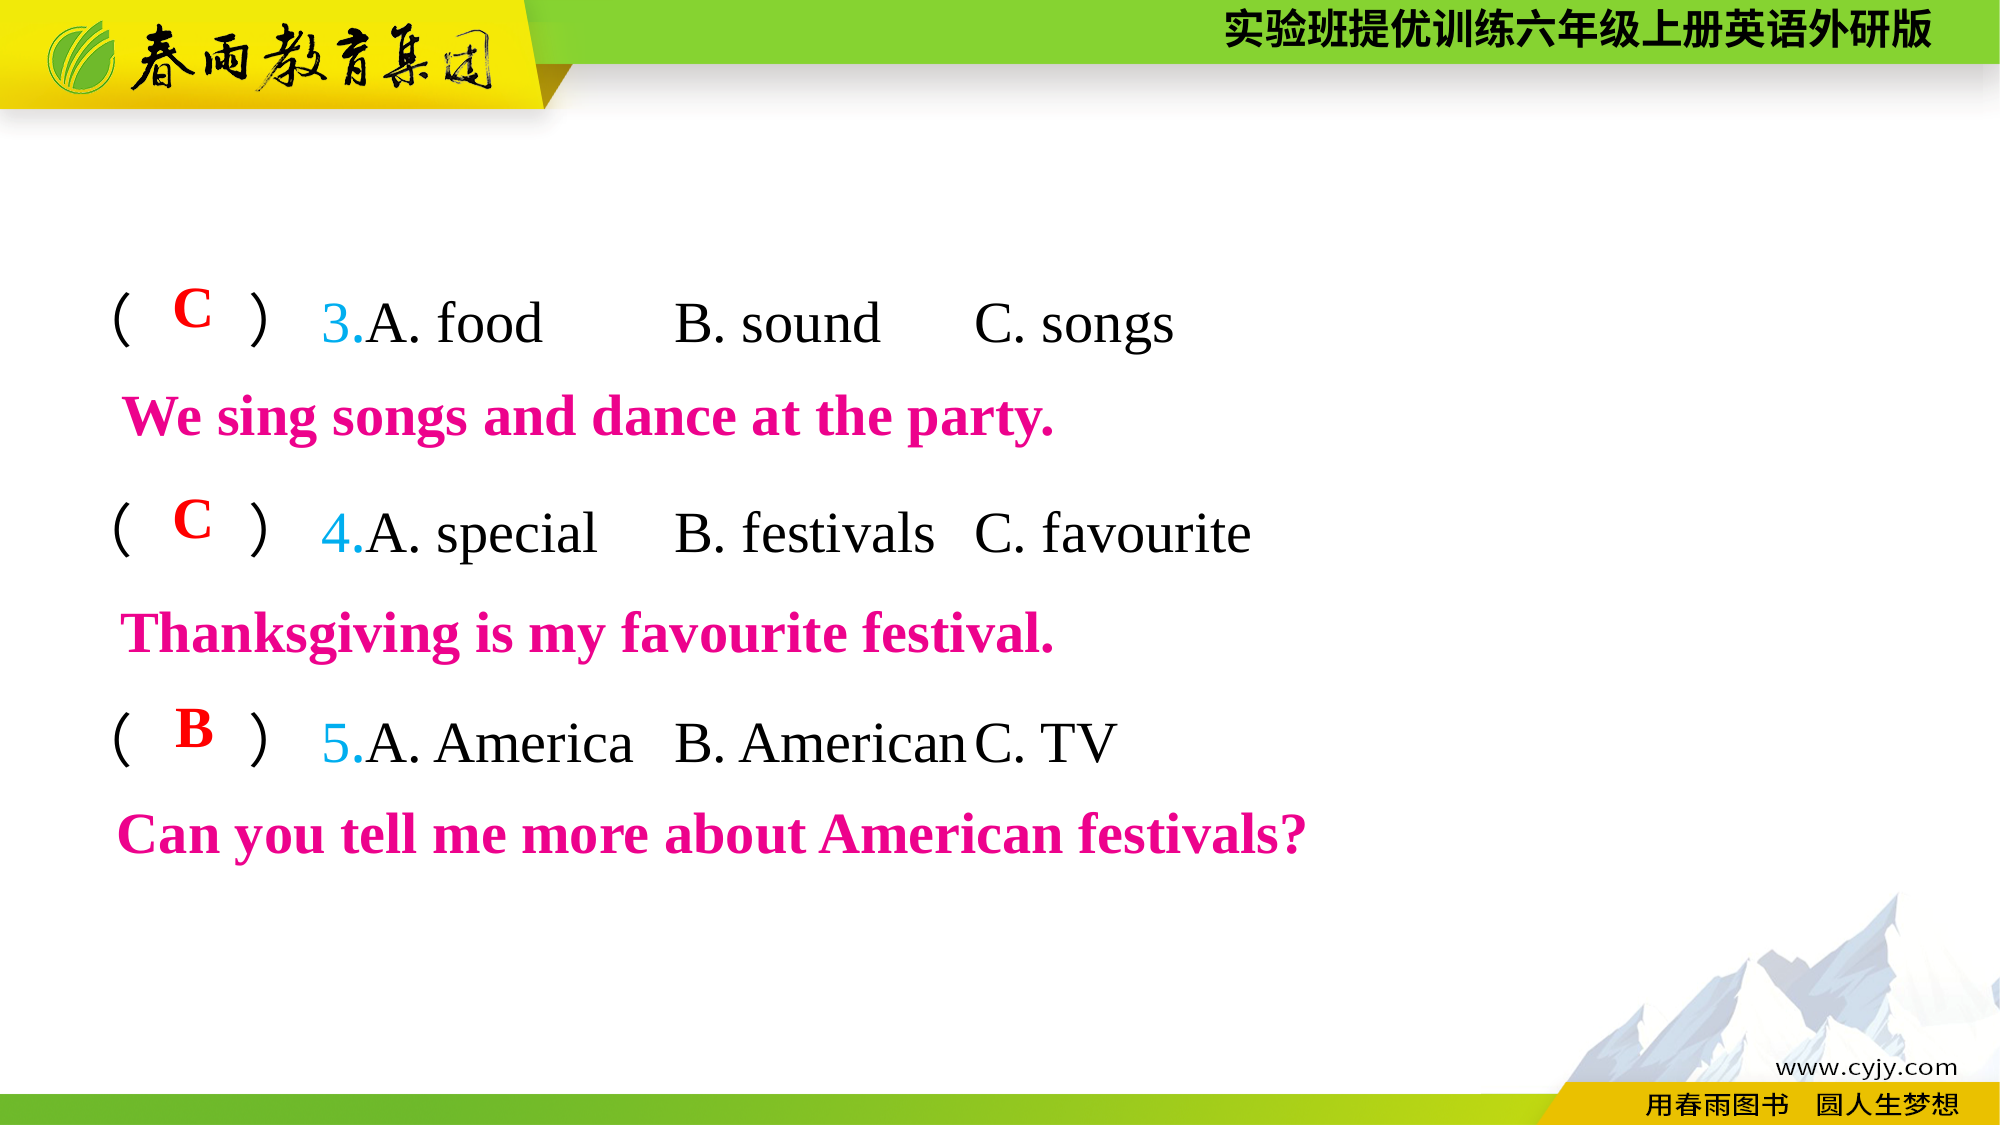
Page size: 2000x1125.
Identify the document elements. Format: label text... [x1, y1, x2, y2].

text_box Thanksgiving is my favourite festival. [105, 551, 1071, 672]
text_box C [157, 261, 230, 334]
list （ ）3.A. food B. sound C. songs （ ）4.A. special B. festivals C. favourite （ ）5.A. America B. American C. TV [59, 241, 1944, 787]
text_box B [160, 681, 229, 753]
picture [0, 0, 2000, 1125]
text_box We sing songs and dance at the party. [107, 334, 1071, 455]
text_box C [158, 472, 230, 551]
text_box Can you tell me more about American festivals? [102, 753, 1414, 873]
